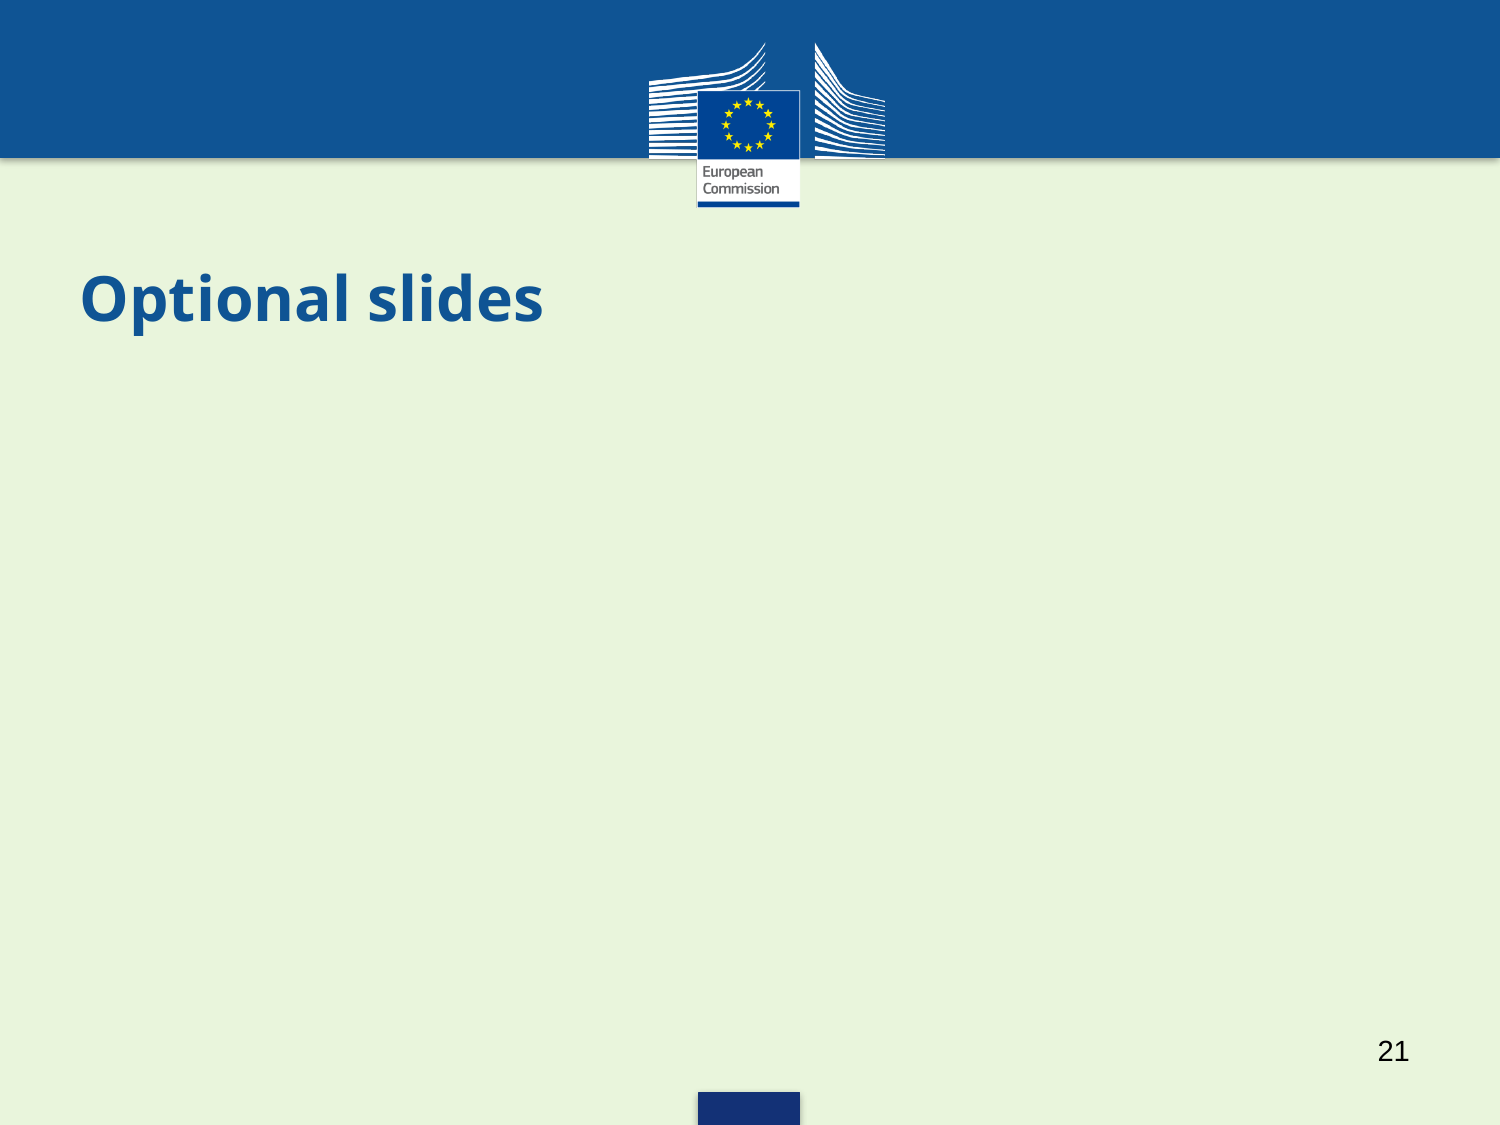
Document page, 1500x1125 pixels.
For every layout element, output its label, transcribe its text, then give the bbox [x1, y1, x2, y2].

slide_number 21 [1074, 1024, 1426, 1103]
picture [649, 42, 885, 208]
title Optional slides [64, 219, 1416, 374]
